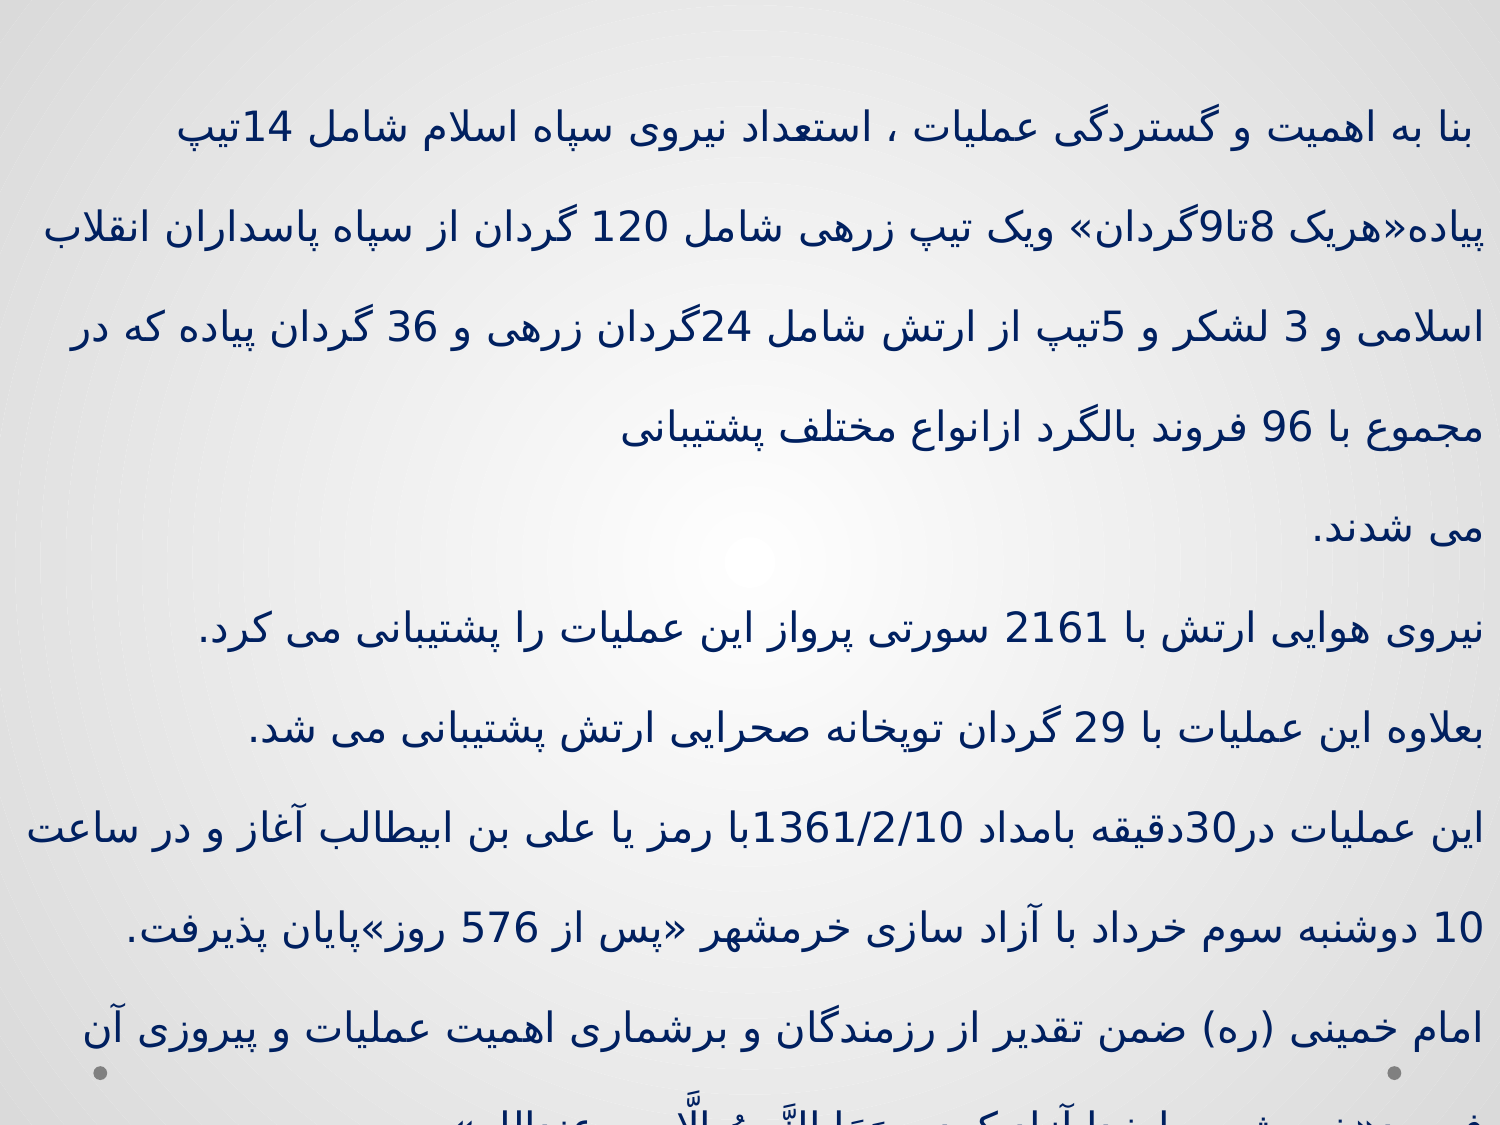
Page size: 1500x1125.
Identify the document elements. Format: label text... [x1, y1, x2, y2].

text_box بنا به اهمیت و گستردگی عملیات ، استعداد نیروی سپاه اسلام شامل 14تیپ پیاده«هریک 8تا9گردان» ویک تیپ زرهی شامل 120 گردان از سپاه پاسداران انقلاب اسلامی و 3 لشکر و 5تیپ از ارتش شامل 24گردان زرهی و 36 گردان پیاده که در مجموع با 96 فروند بالگرد ازانواع مختلف پشتیبانی می شدند. نیروی هوایی ارتش با 2161 سورتی پرواز این عملیات را پشتیبانی می کرد. بعلاوه این عملیات با 29 گردان توپخانه صحرایی ارتش پشتیبانی می شد. این عملیات در30دقیقه بامداد 1361/2/10با رمز یا علی بن ابیطالب آغاز و در ساعت 10 دوشنبه سوم خرداد با آزاد سازی خرمشهر «پس از 576 روز»پایان پذیرفت. امام خمینی (ره) ضمن تقدیر از رزمندگان و برشماری اهمیت عملیات و پیروزی آن فرمود«خرمشهر را خدا آزاد کرد – وَمَا النَّصرُ اِلَّا مِن عِندِالله» [0, 42, 1500, 1125]
